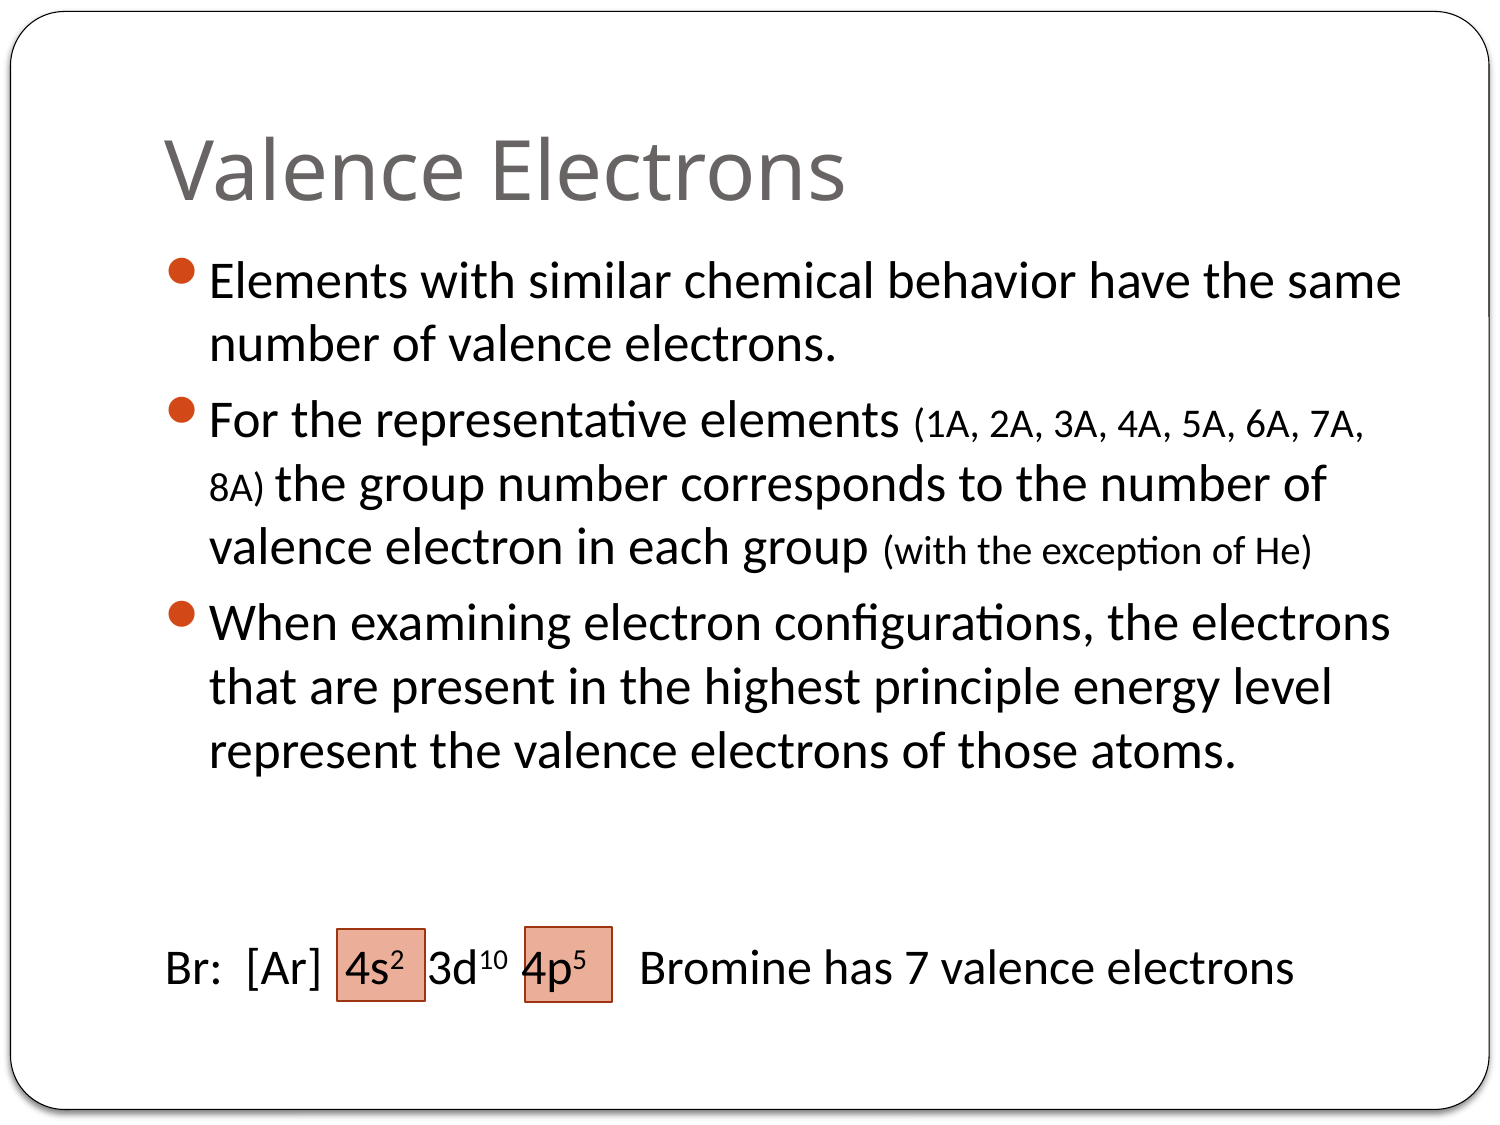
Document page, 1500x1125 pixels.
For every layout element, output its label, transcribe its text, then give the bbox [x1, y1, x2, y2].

list Elements with similar chemical behavior have the same number of valence electrons. For the representative elements (1A, 2A, 3A, 4A, 5A, 6A, 7A, 8A) the group number corresponds to the number of valence electron in each group (with the exception of He) When examining electron configurations, the electrons that are present in the highest principle energy level represent the valence electrons of those atoms. [150, 237, 1425, 813]
text_box Br: [Ar] 4s2 3d10 4p5 Bromine has 7 valence electrons [149, 927, 1363, 1003]
title Valence Electrons [150, 45, 1425, 233]
